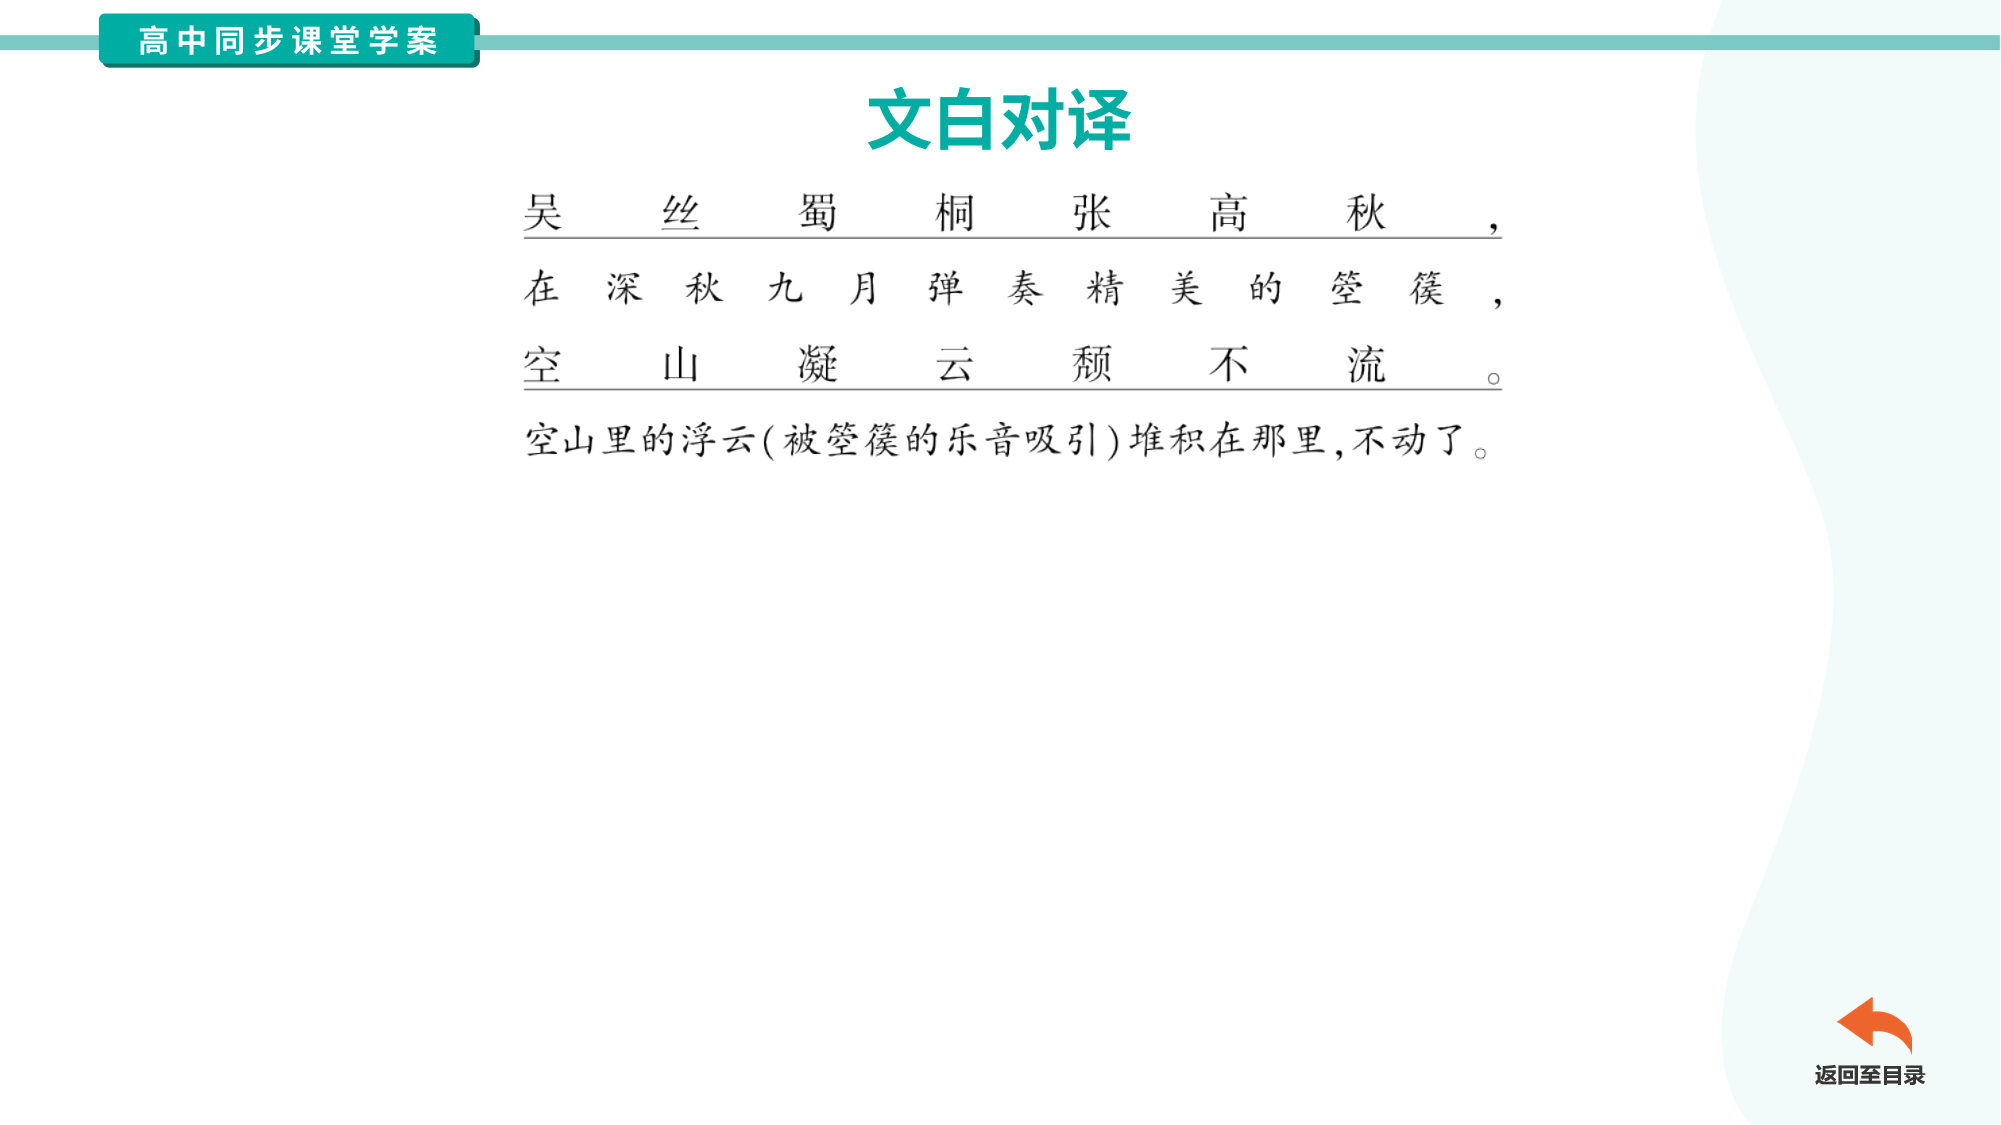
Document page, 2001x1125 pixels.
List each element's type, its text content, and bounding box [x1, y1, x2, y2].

picture [0, 0, 2000, 1125]
text_box 文白对译 [100, 76, 1899, 223]
